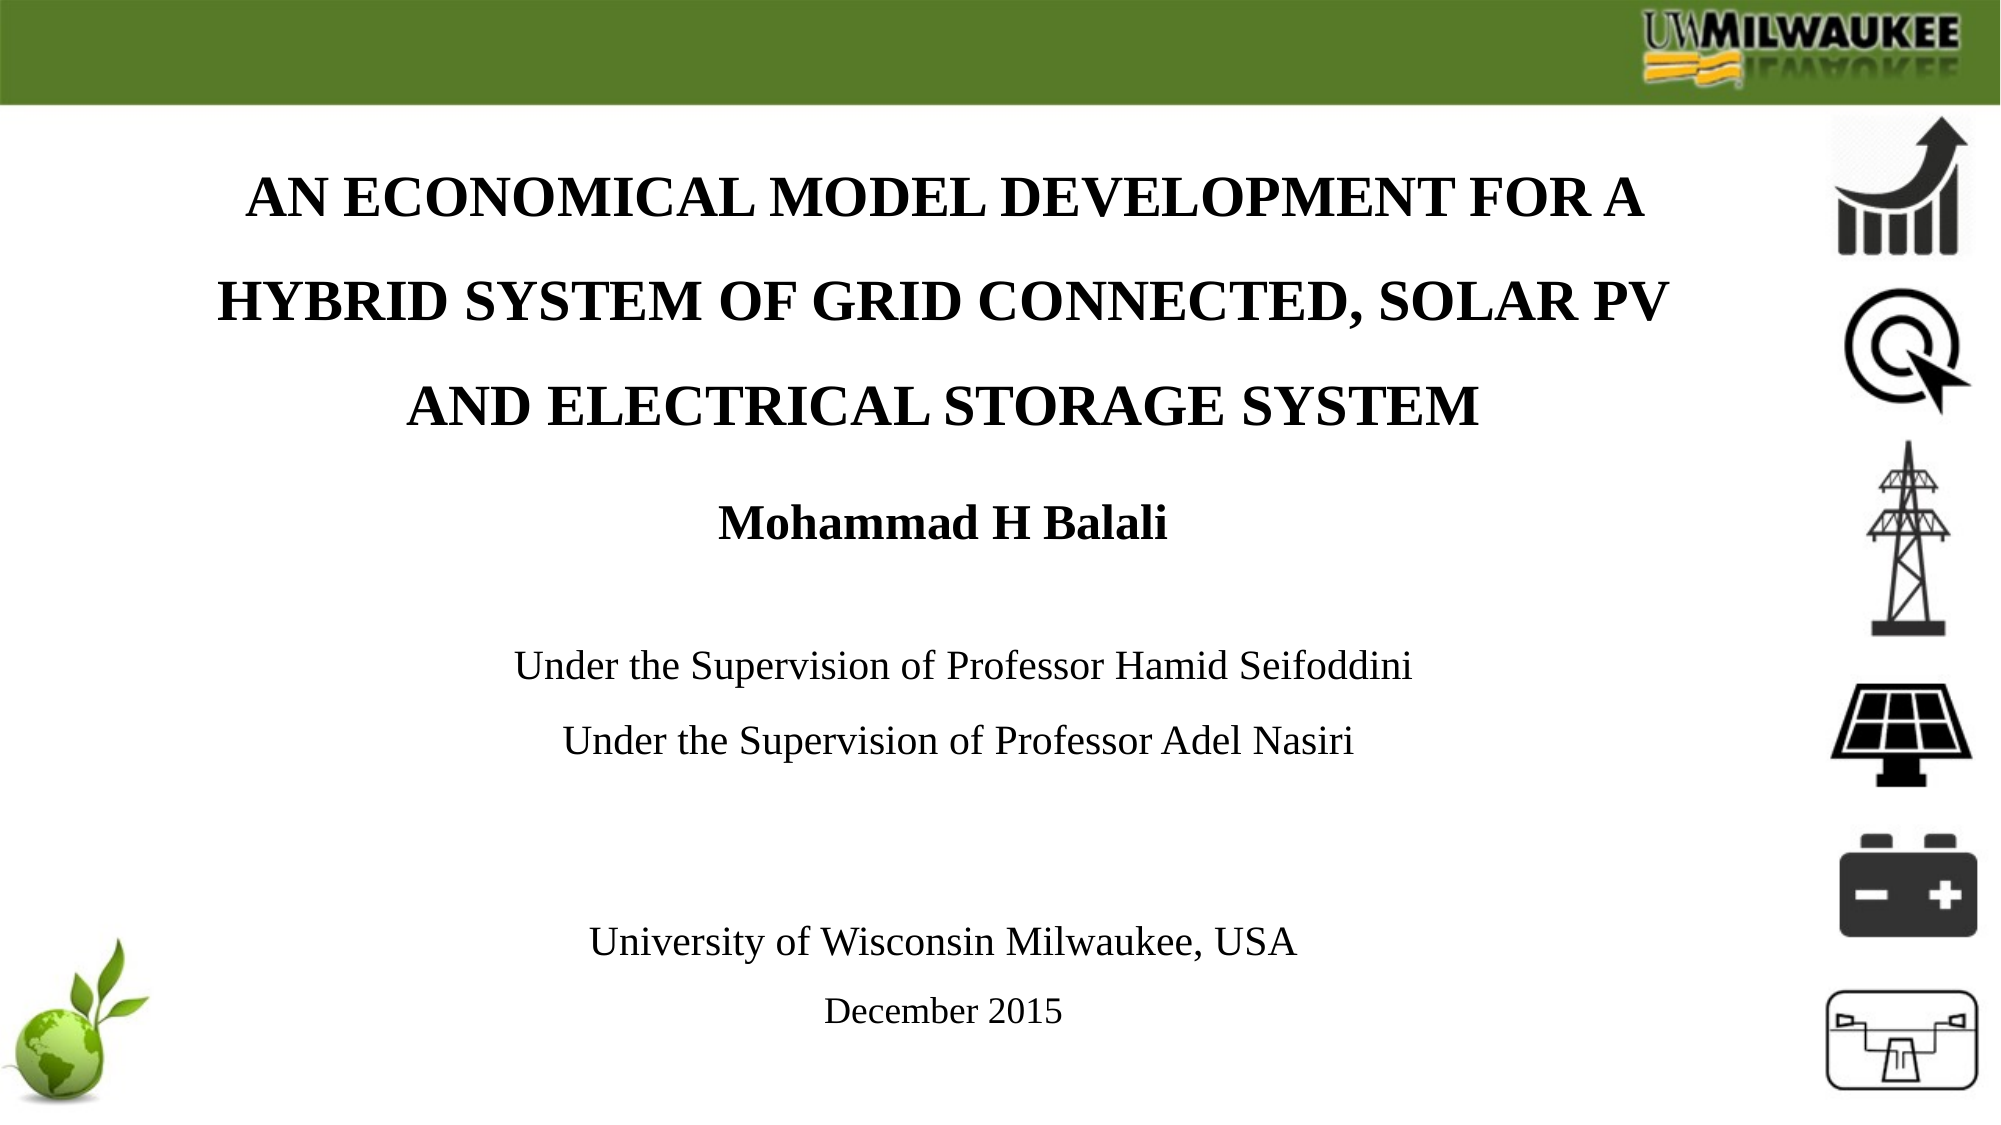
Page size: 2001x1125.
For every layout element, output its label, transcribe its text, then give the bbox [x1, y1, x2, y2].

text_box University of Wisconsin Milwaukee, USA December 2015 [437, 881, 1450, 1039]
text_box AN ECONOMICAL MODEL DEVELOPMENT FOR A HYBRID SYSTEM OF GRID CONNECTED, SOLAR PV AND ELECTRICAL STORAGE SYSTEM [171, 115, 1716, 490]
picture [0, 0, 2001, 1125]
text_box Under the Supervision of Professor Hamid Seifoddini Under the Supervision of Professor Adel Nasiri [363, 605, 1564, 816]
text_box Mohammad H Balali [581, 482, 1307, 557]
